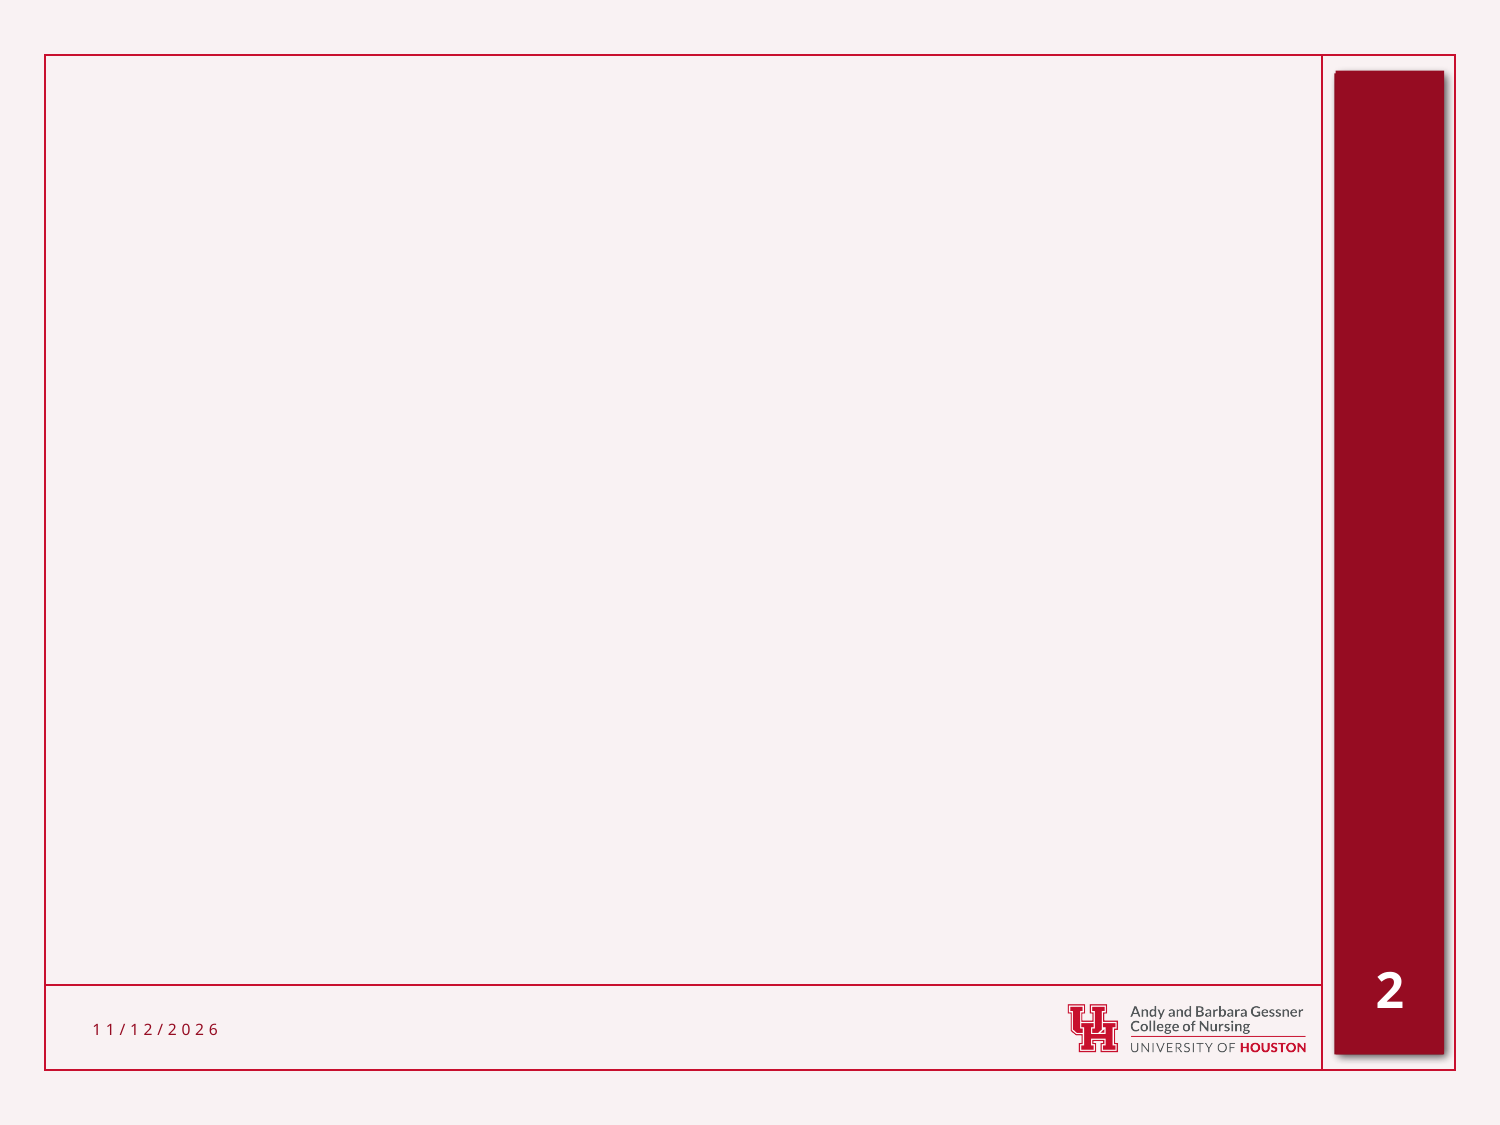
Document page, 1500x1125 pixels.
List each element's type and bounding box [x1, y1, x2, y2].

picture [1063, 992, 1331, 1065]
slide_number [77, 1007, 466, 1055]
